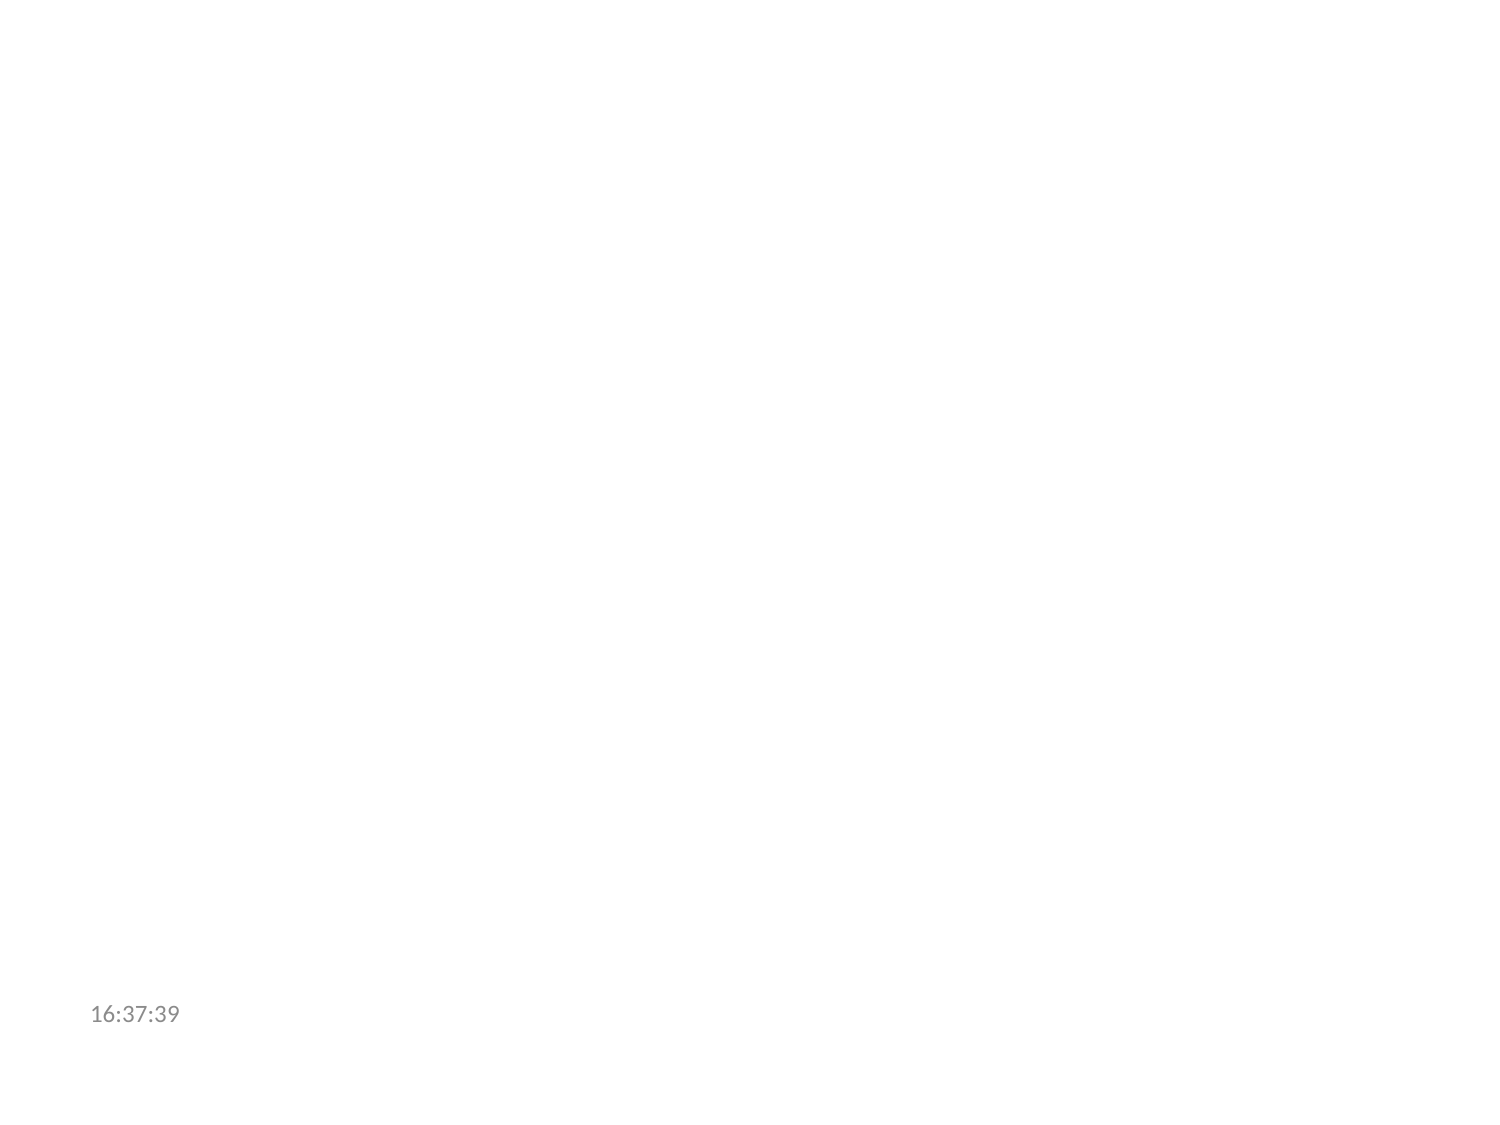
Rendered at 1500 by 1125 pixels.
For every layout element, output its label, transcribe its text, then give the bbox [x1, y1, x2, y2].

text_box 15:35:09 [75, 982, 425, 1043]
